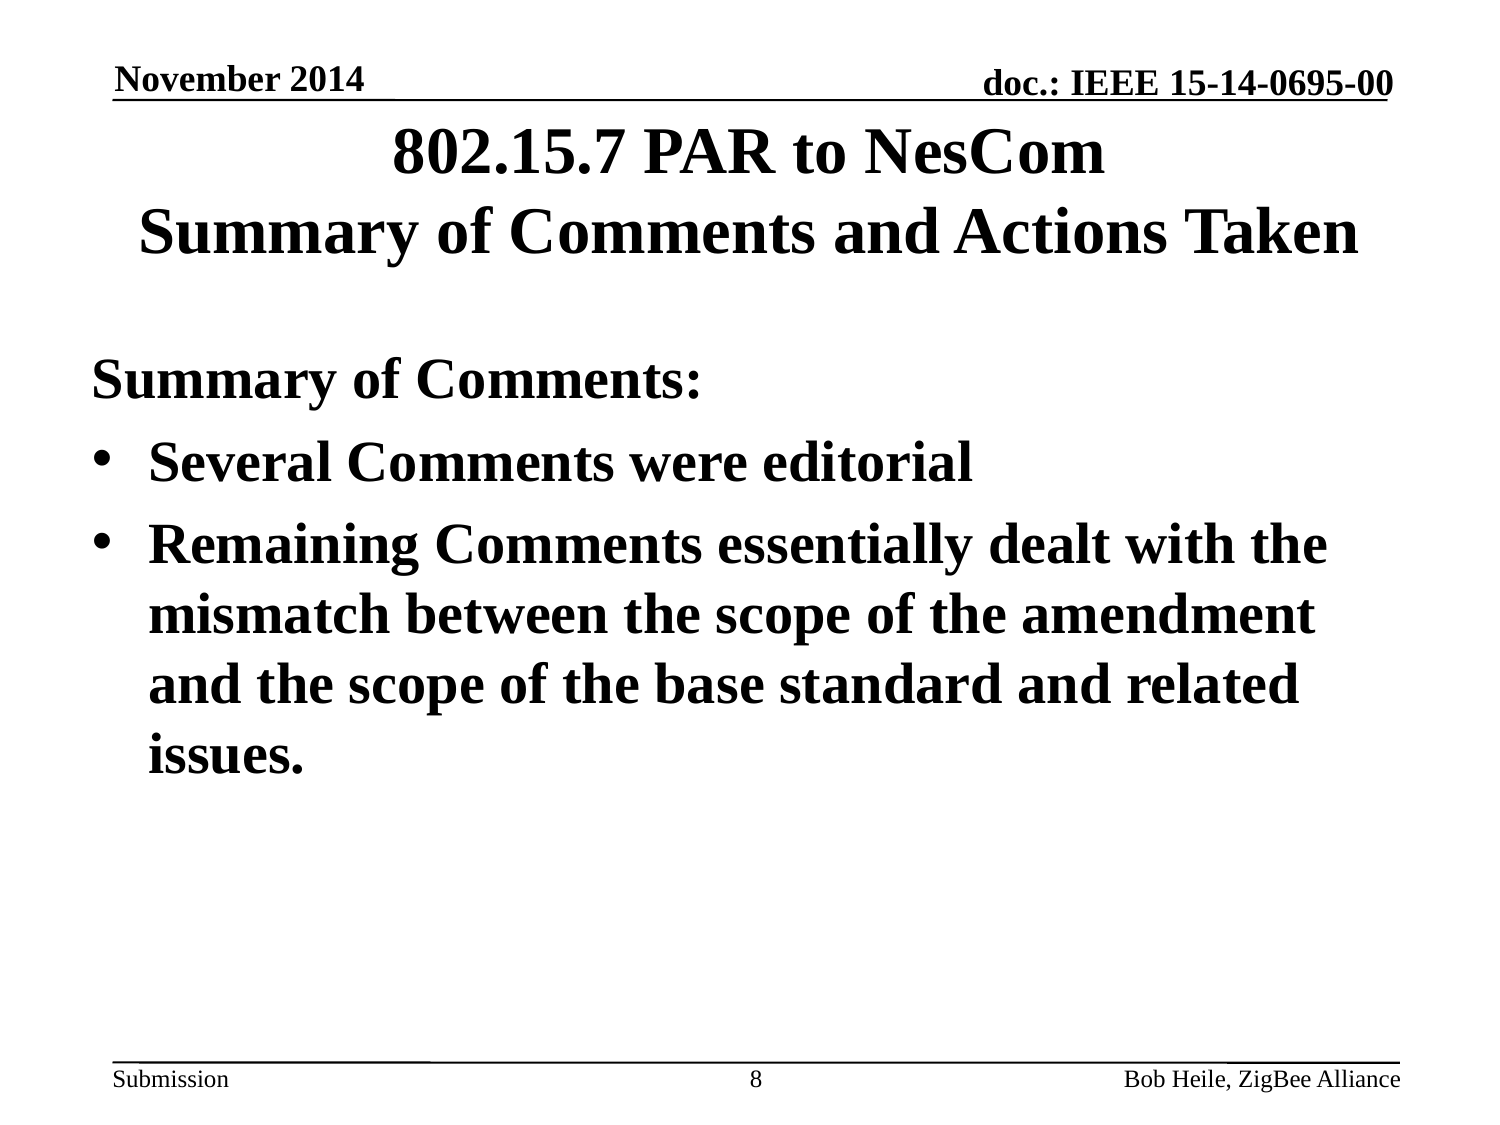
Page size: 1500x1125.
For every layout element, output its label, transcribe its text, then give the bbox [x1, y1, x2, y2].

footer Bob Heile, ZigBee Alliance [878, 1061, 1402, 1093]
list Summary of Comments: Several Comments were editorial Remaining Comments essentially dealt with the mismatch between the scope of the amendment and the scope of the base standard and related issues. [76, 332, 1427, 951]
slide_number 8 [712, 1061, 800, 1123]
title 802.15.7 PAR to NesCom Summary of Comments and Actions Taken [112, 99, 1388, 275]
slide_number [114, 54, 423, 100]
